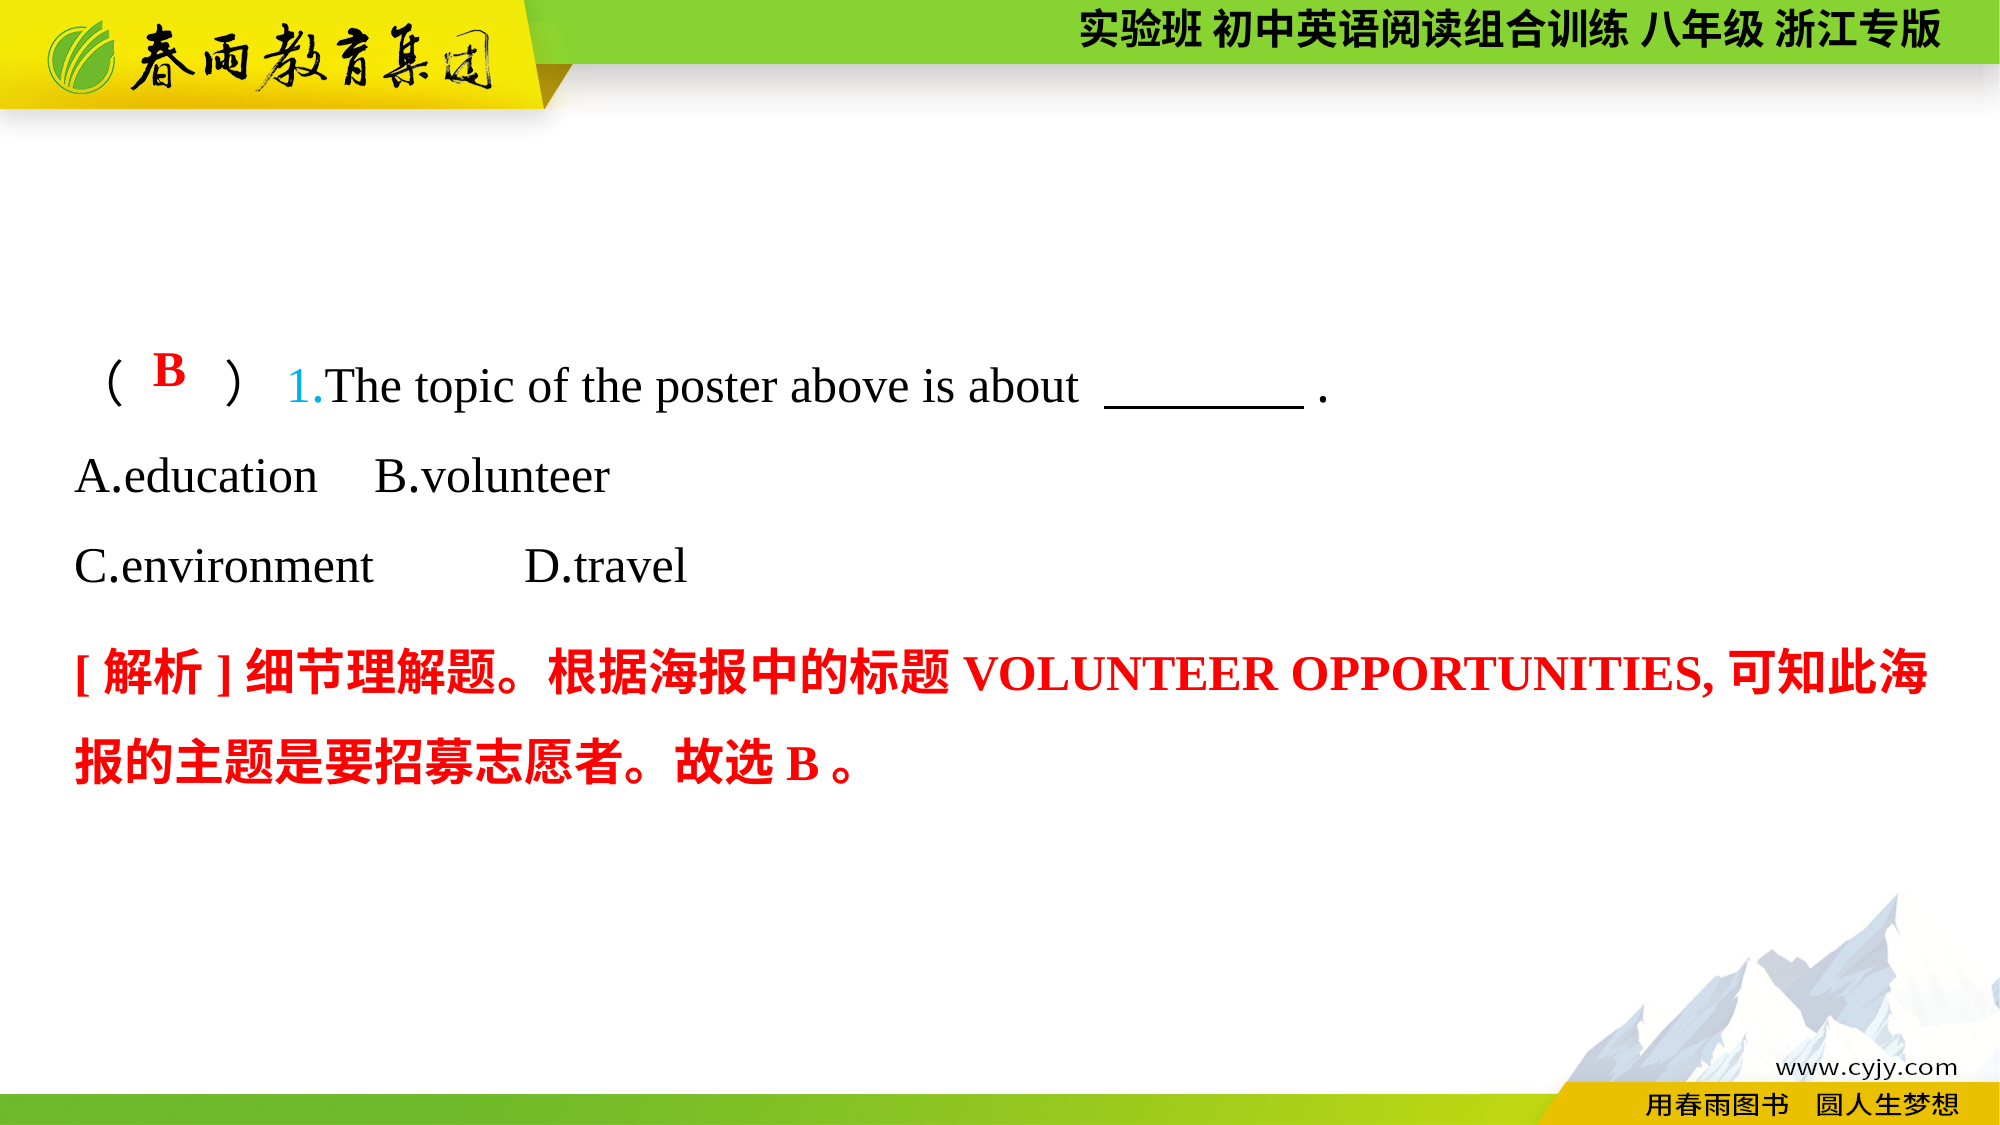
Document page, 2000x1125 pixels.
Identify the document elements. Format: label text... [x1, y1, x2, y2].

text_box B [138, 329, 202, 404]
picture [0, 0, 2000, 1125]
list （ ）1.The topic of the poster above is about . A.education B.volunteer C.environment D.travel [59, 314, 1944, 591]
text_box [解析]细节理解题。根据海报中的标题VOLUNTEER OPPORTUNITIES,可知此海报的主题是要招募志愿者。故选B。 [59, 602, 1944, 798]
